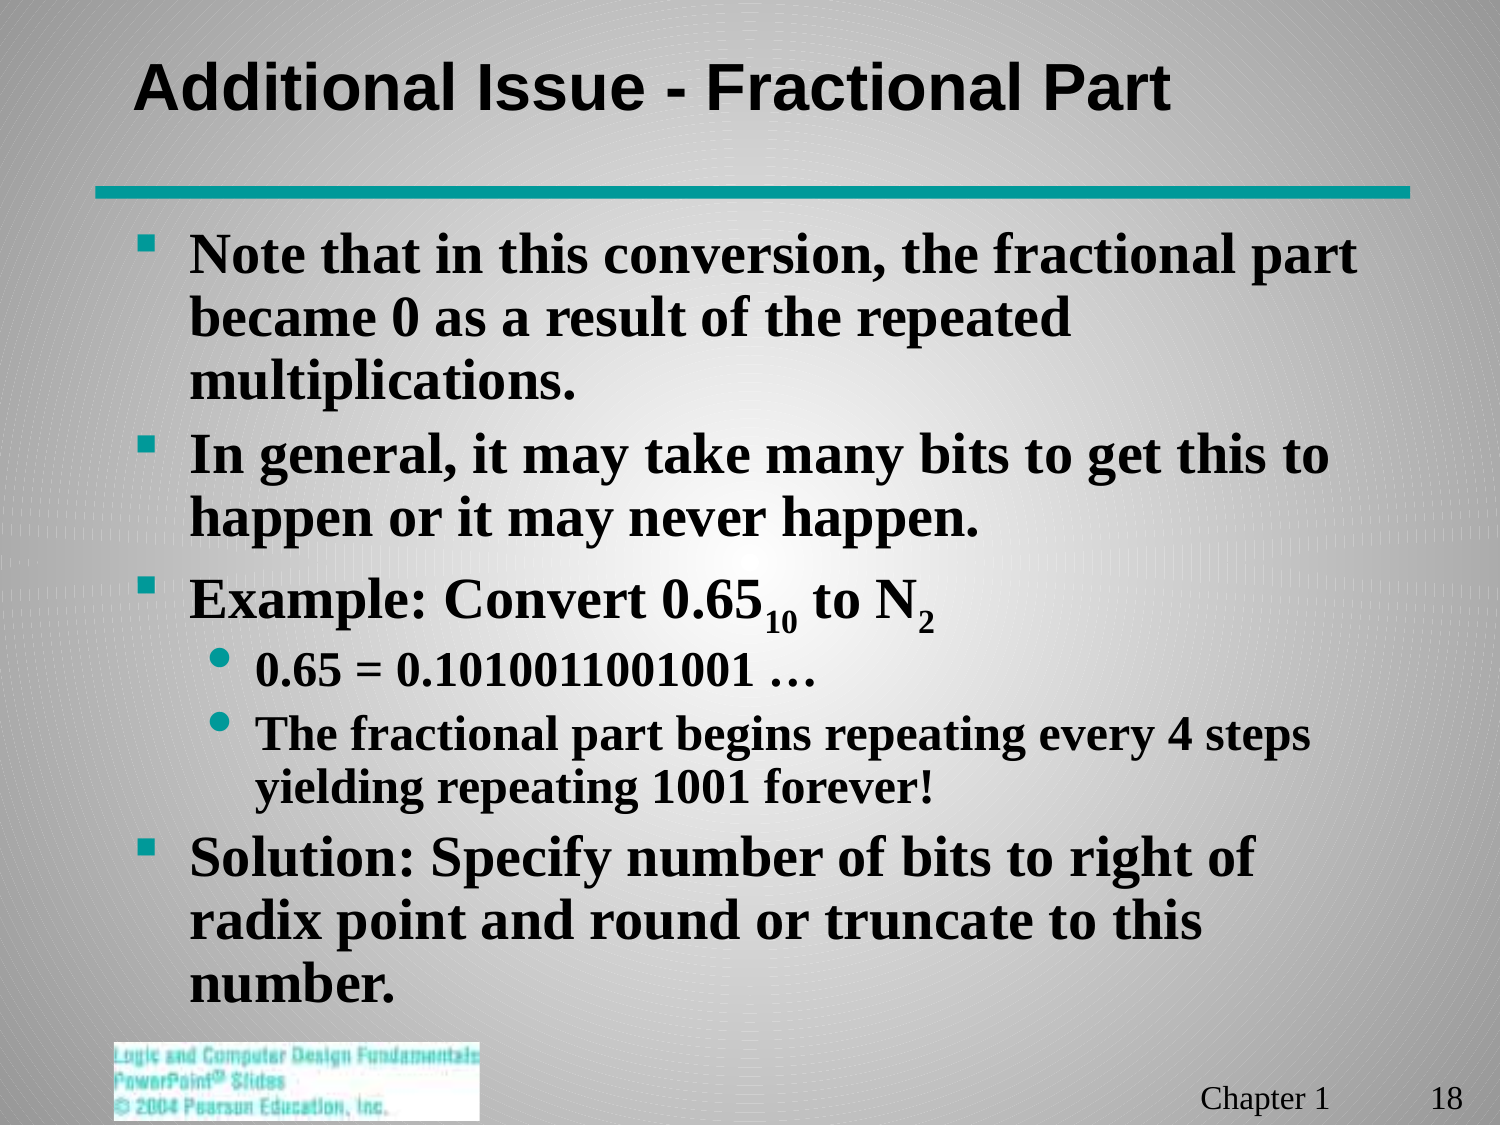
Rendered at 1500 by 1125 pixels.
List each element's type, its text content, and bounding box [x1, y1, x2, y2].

title Additional Issue - Fractional Part [117, 0, 1393, 168]
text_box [179, 842, 1246, 1013]
slide_number Chapter 1 18 [1185, 1068, 1500, 1125]
picture [113, 1042, 480, 1121]
list Note that in this conversion, the fractional part became 0 as a result of the repeated multiplications. In general, it may take many bits to get this to happen or it may never happen. Example: Convert 0.6510 to N2 0.65 = 0.1010011001001 … The fractional part begins repeating every 4 steps yielding repeating 1001 forever! Solution: Specify number of bits to right of radix point and round or truncate to this number. [117, 215, 1394, 1041]
